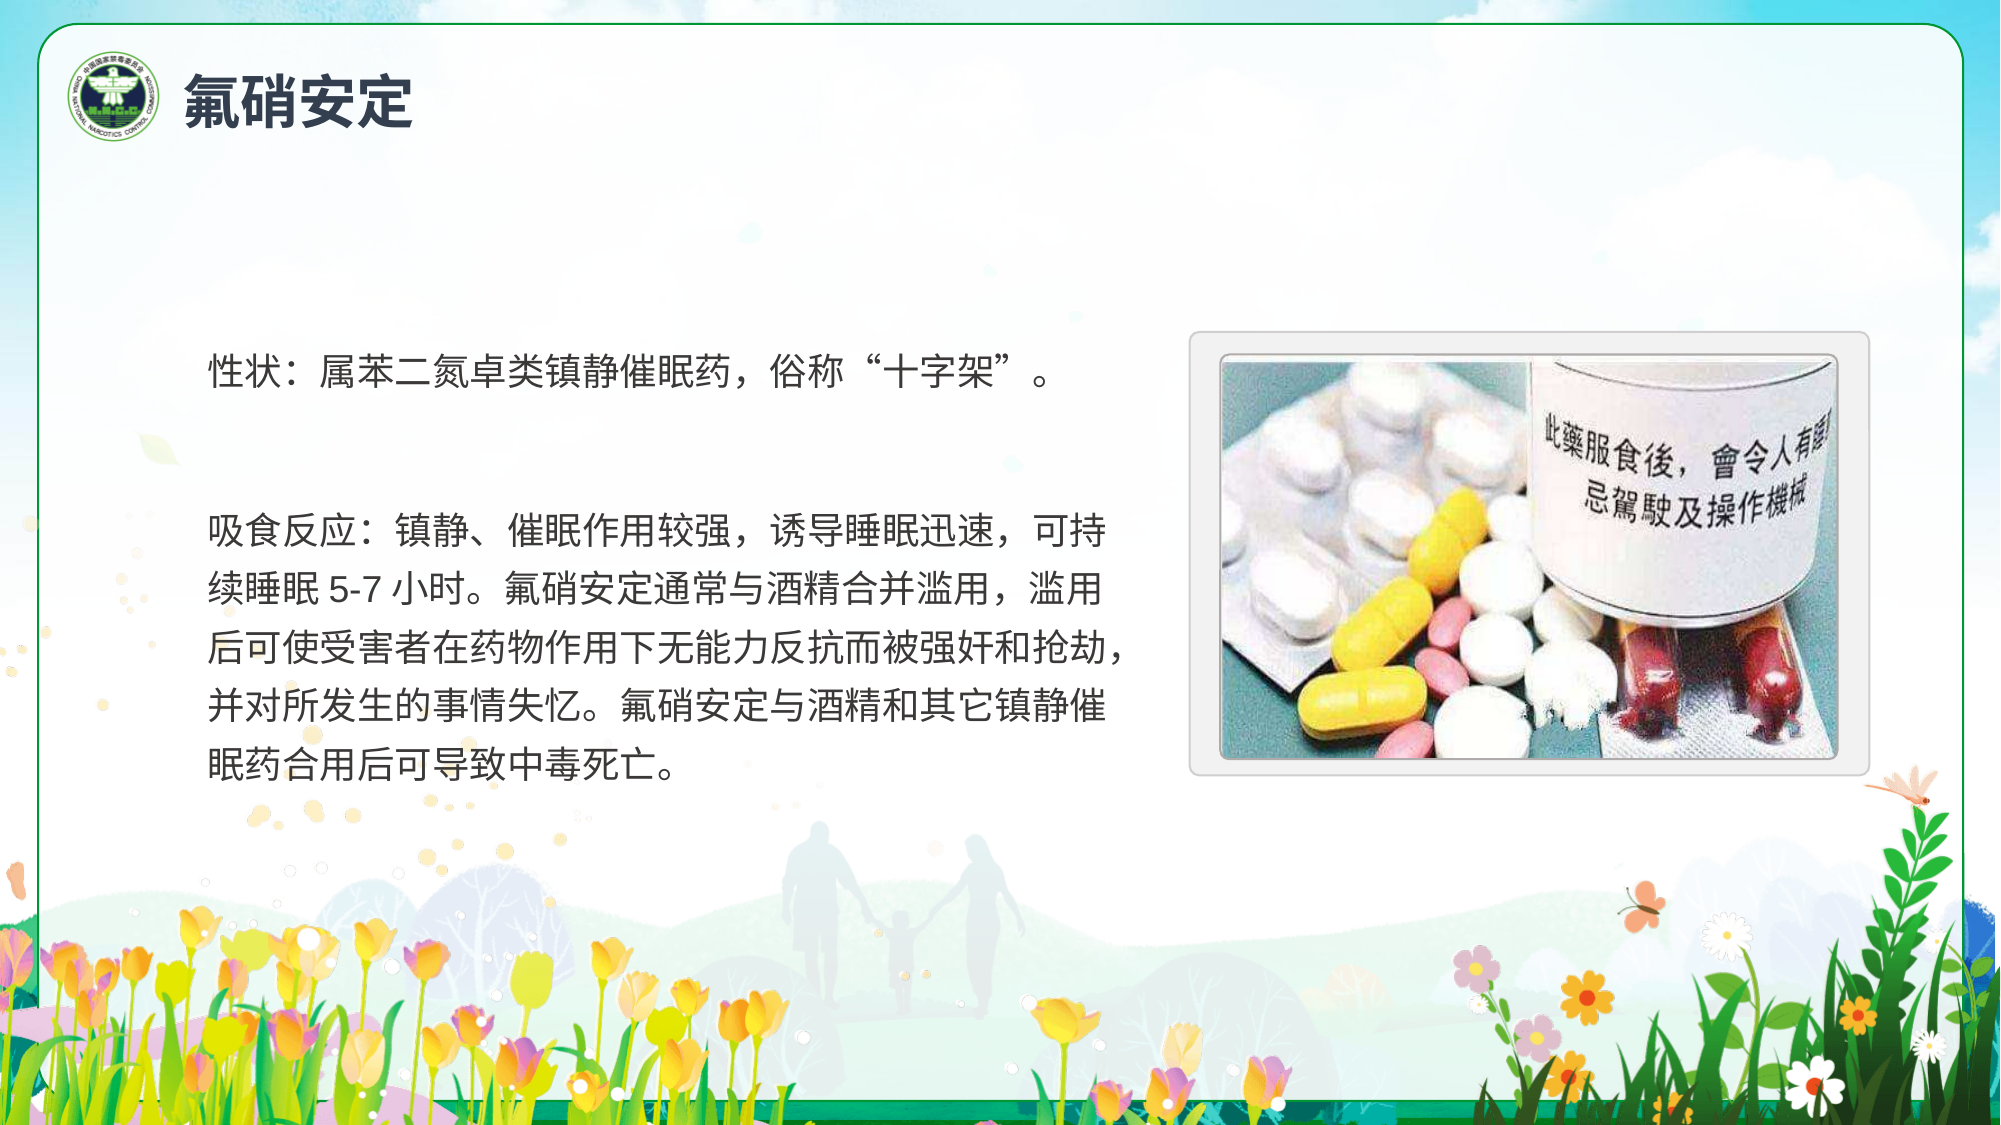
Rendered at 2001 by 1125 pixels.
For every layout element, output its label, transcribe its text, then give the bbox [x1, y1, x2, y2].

text_box 性状：属苯二氮卓类镇静催眠药，俗称“十字架”。 吸食反应：镇静、催眠作用较强，诱导睡眠迅速，可持续睡眠5-7小时。氟硝安定通常与酒精合并滥用，滥用后可使受害者在药物作用下无能力反抗而被强奸和抢劫，并对所发生的事情失忆。氟硝安定与酒精和其它镇静催眠药合用后可导致中毒死亡。 [192, 327, 1124, 720]
text_box 氟硝安定 [167, 58, 1099, 145]
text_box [1189, 331, 1870, 776]
picture [0, 0, 2001, 1125]
